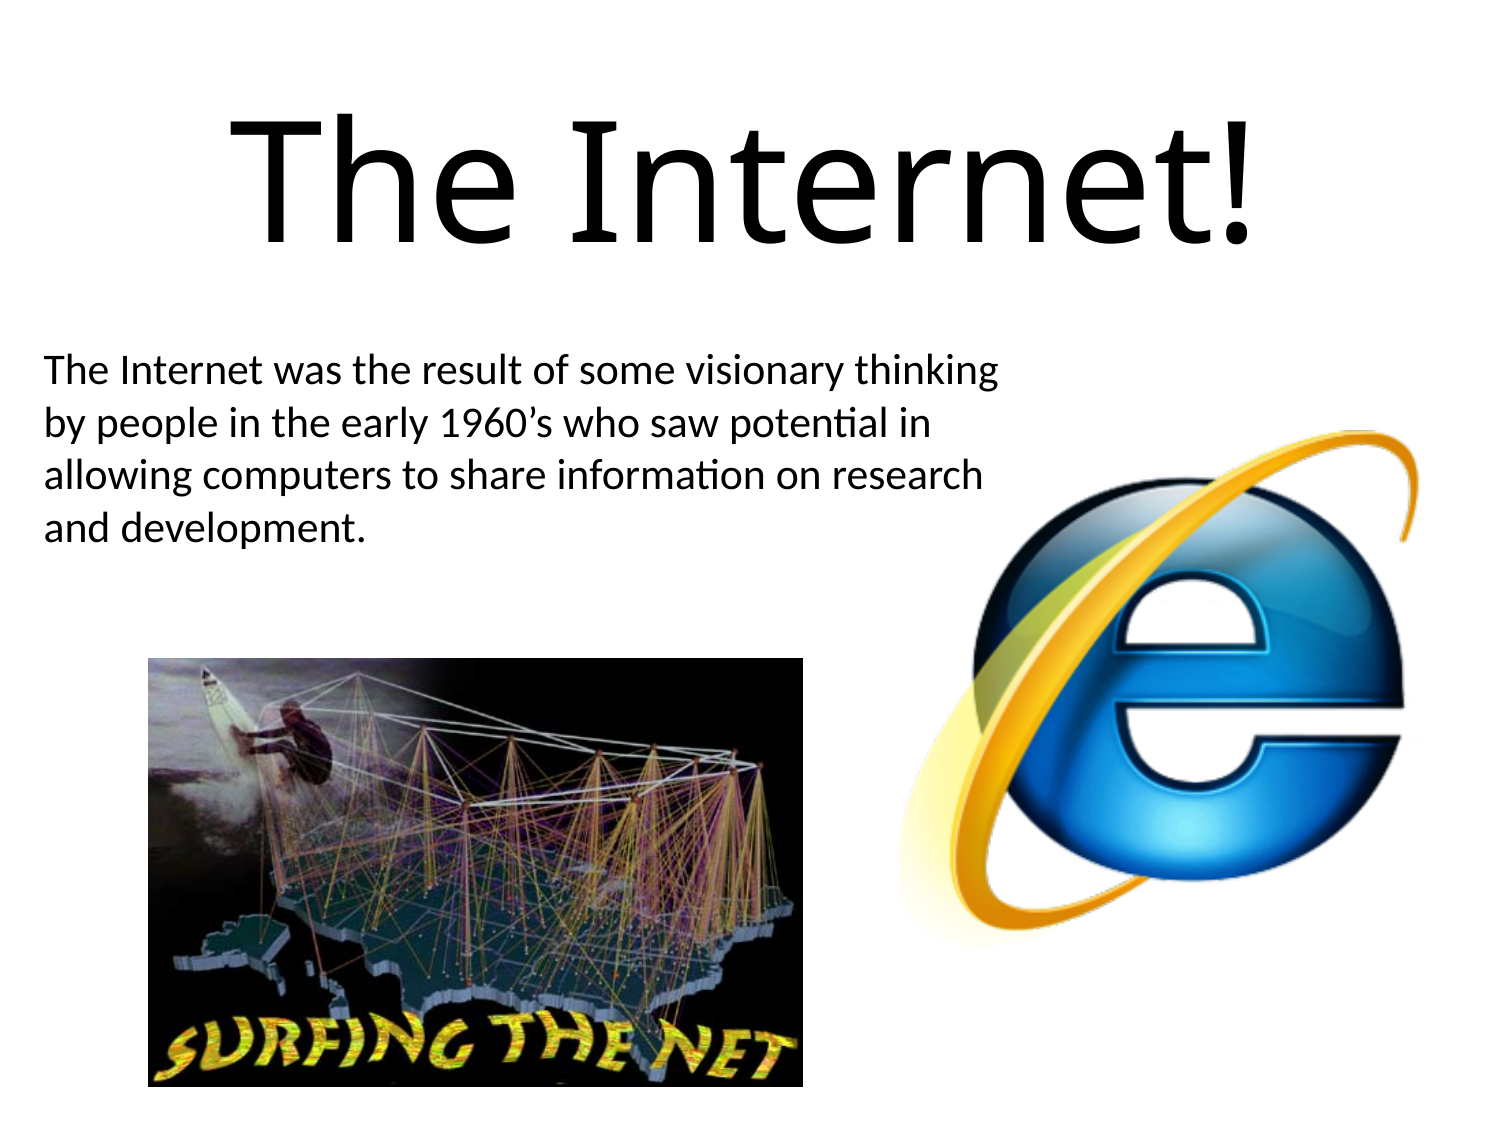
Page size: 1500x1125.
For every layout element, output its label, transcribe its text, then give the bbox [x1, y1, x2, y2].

picture [898, 425, 1421, 948]
text_box The Internet! [77, 66, 1413, 284]
picture [147, 658, 804, 1087]
text_box The Internet was the result of some visionary thinking by people in the early 1960’s who saw potential in allowing computers to share information on research and development. [28, 333, 1041, 601]
